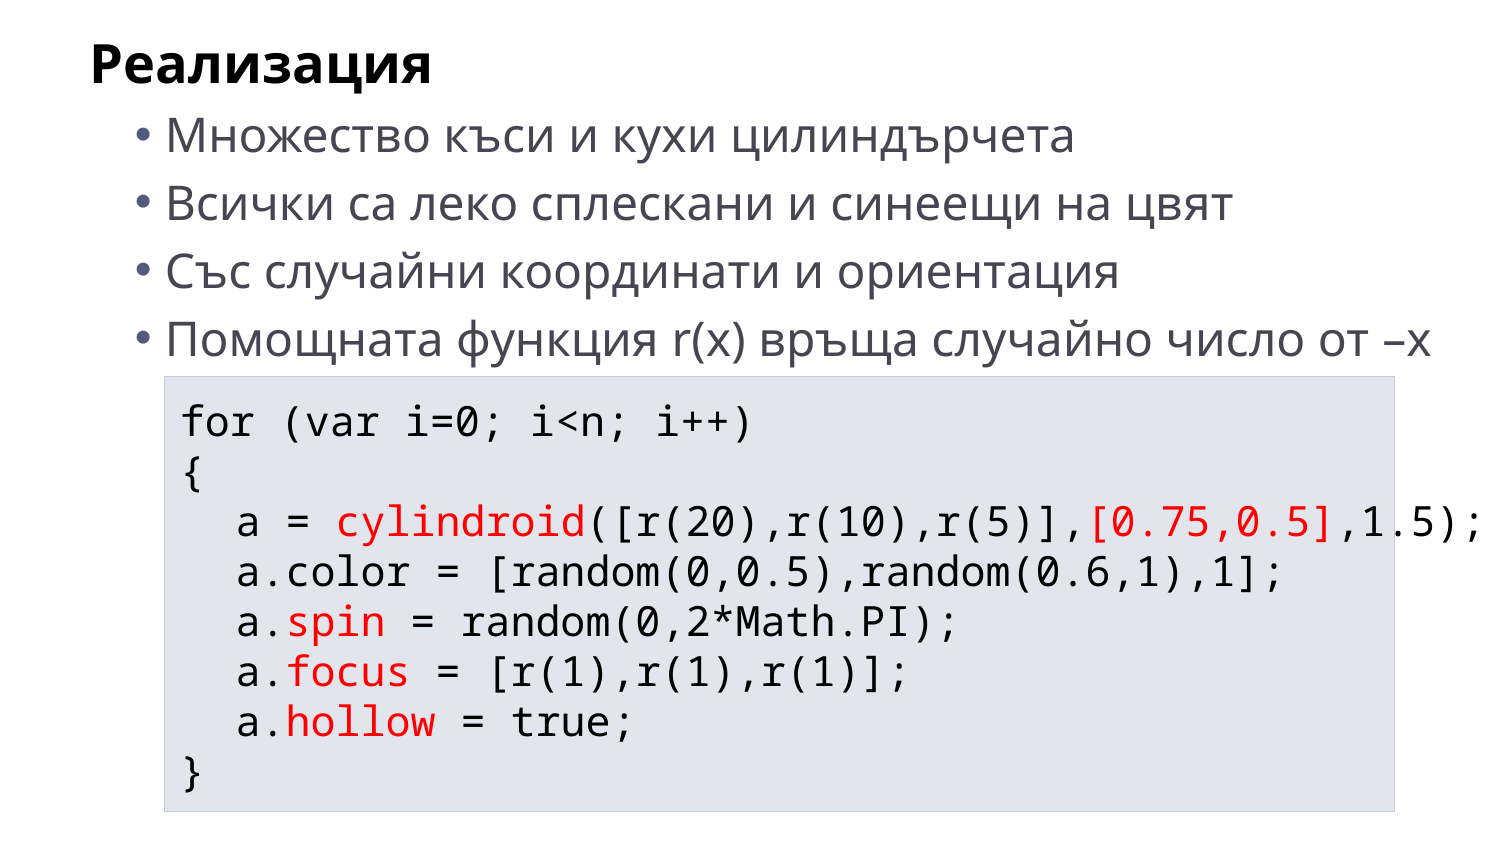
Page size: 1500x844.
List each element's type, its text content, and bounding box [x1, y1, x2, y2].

list Реализация Множество къси и кухи цилиндърчета Всички са леко сплескани и синеещи на цвят Със случайни координати и ориентация Помощната функция r(x) връща случайно число от –x до x [75, 21, 1475, 835]
text_box for (var i=0; i<n; i++) { a = cylindroid([r(20),r(10),r(5)],[0.75,0.5],1.5); a.color = [random(0,0.5),random(0.6,1),1]; a.spin = random(0,2*Math.PI); a.focus = [r(1),r(1),r(1)]; a.hollow = true; } [164, 376, 1395, 812]
